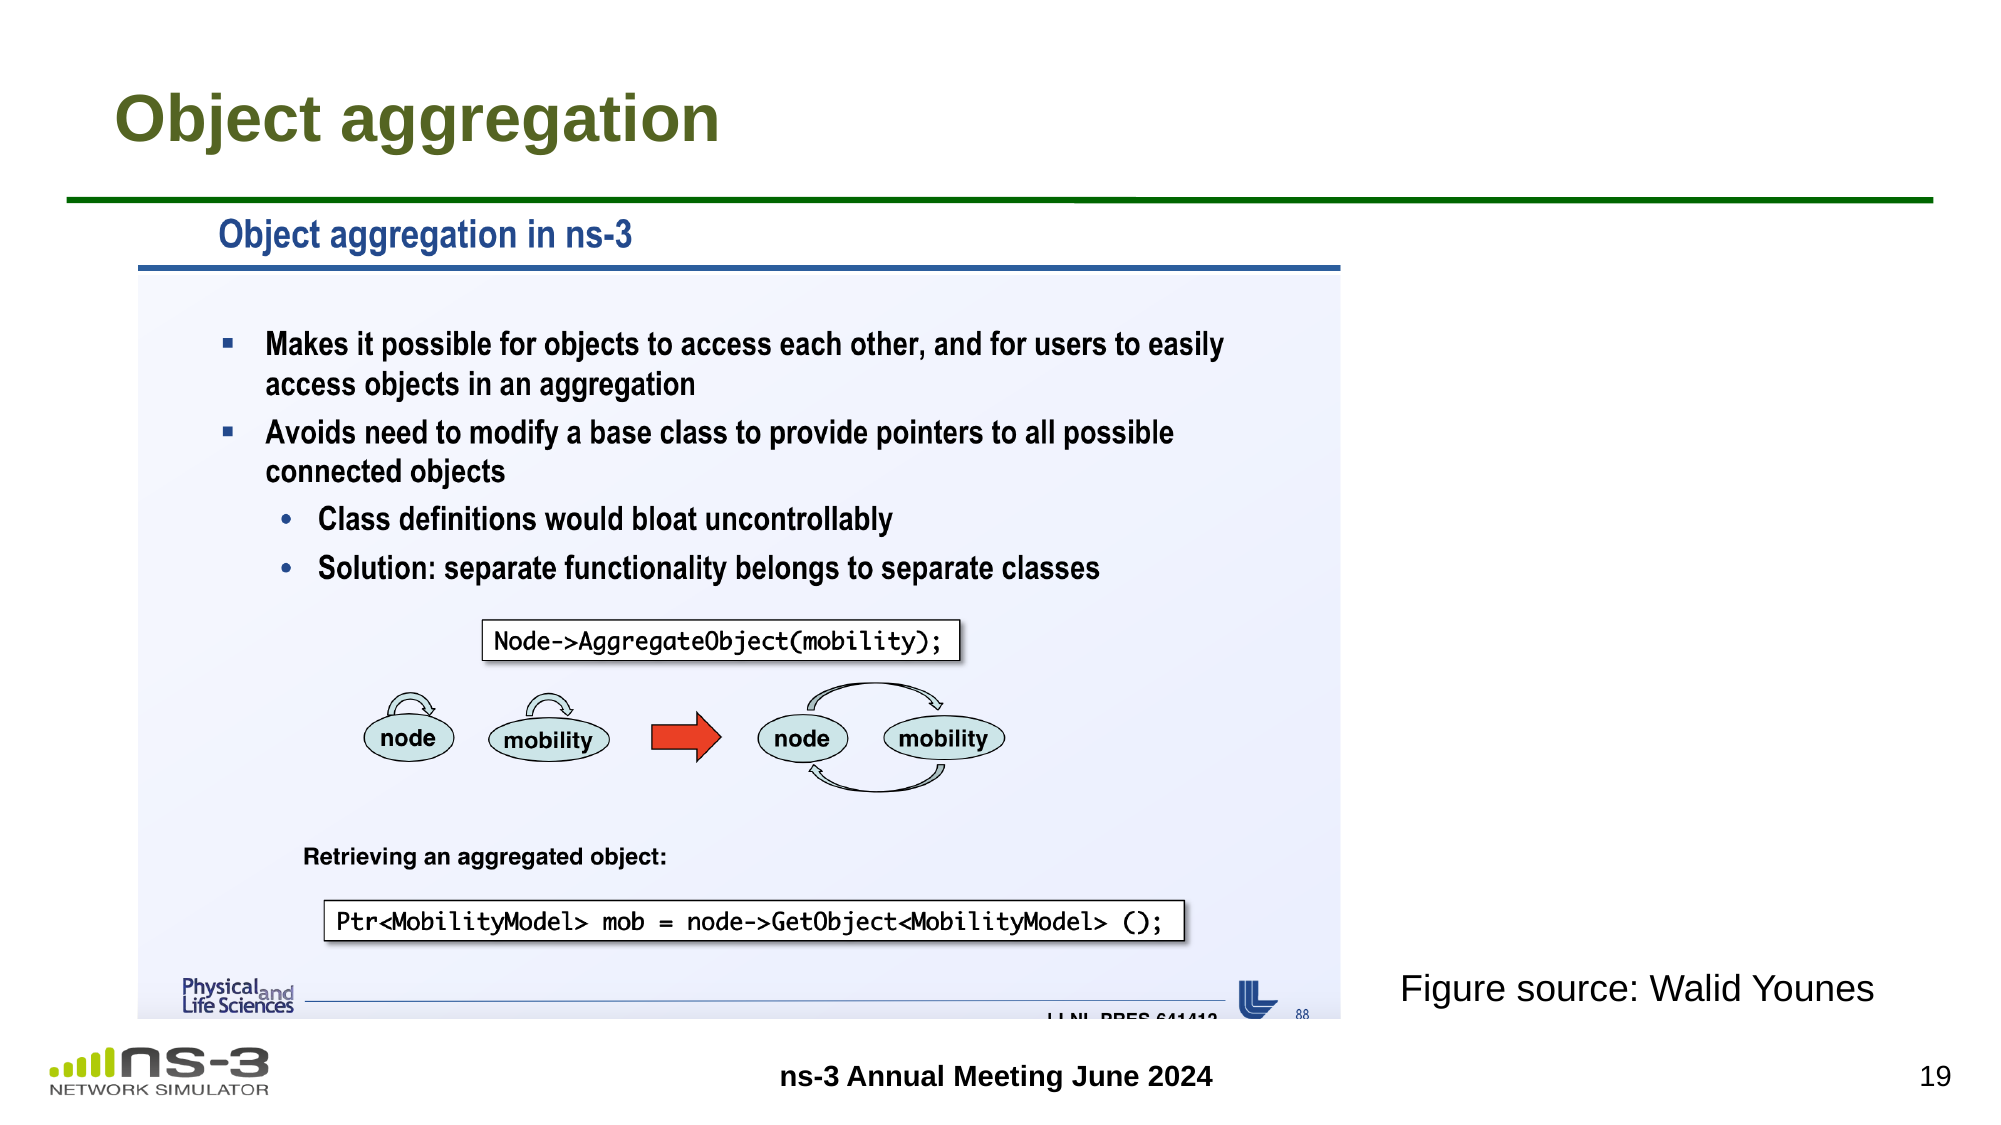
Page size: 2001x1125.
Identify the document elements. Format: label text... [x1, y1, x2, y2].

text_box Figure source: Walid Younes [1385, 956, 1890, 1017]
title Object aggregation [99, 44, 1894, 186]
footer ns-3 Annual Meeting June 2024 [683, 1049, 1310, 1125]
slide_number 19 [1506, 1049, 1967, 1125]
picture [33, 216, 1341, 1125]
